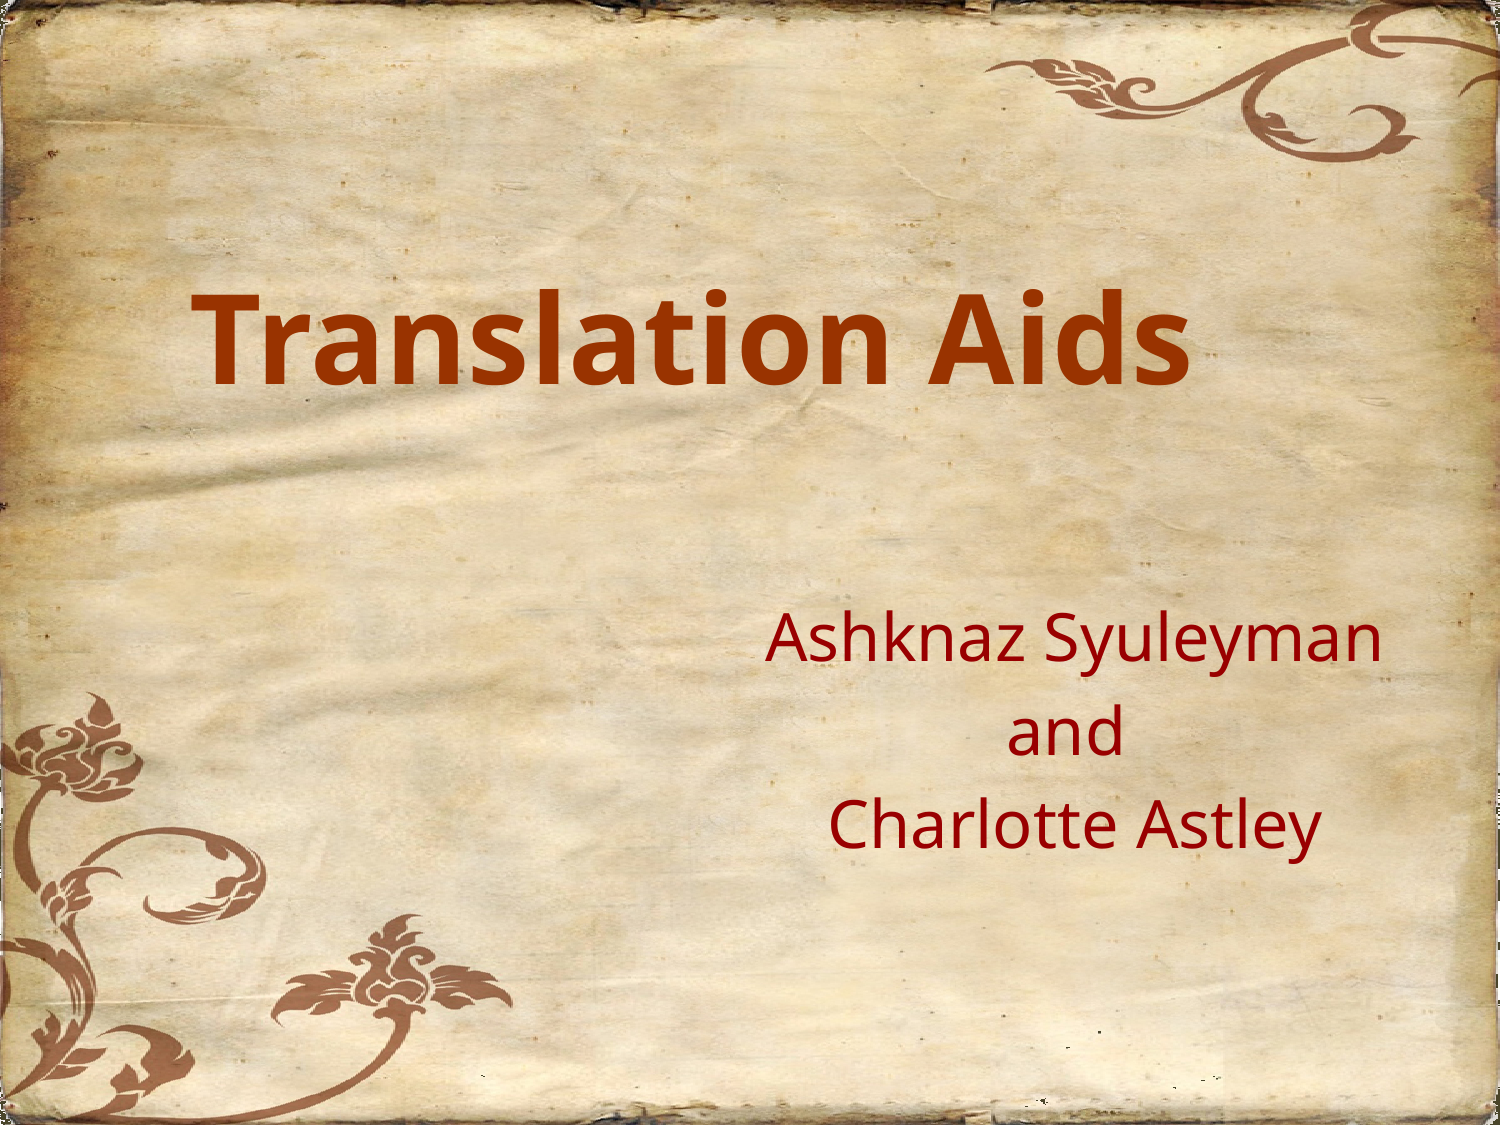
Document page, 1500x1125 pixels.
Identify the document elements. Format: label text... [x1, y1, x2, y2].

picture [0, 0, 1500, 1125]
subtitle Ashknaz Syuleyman and Charlotte Astley [749, 587, 1401, 876]
title Translation Aids [174, 109, 1401, 560]
